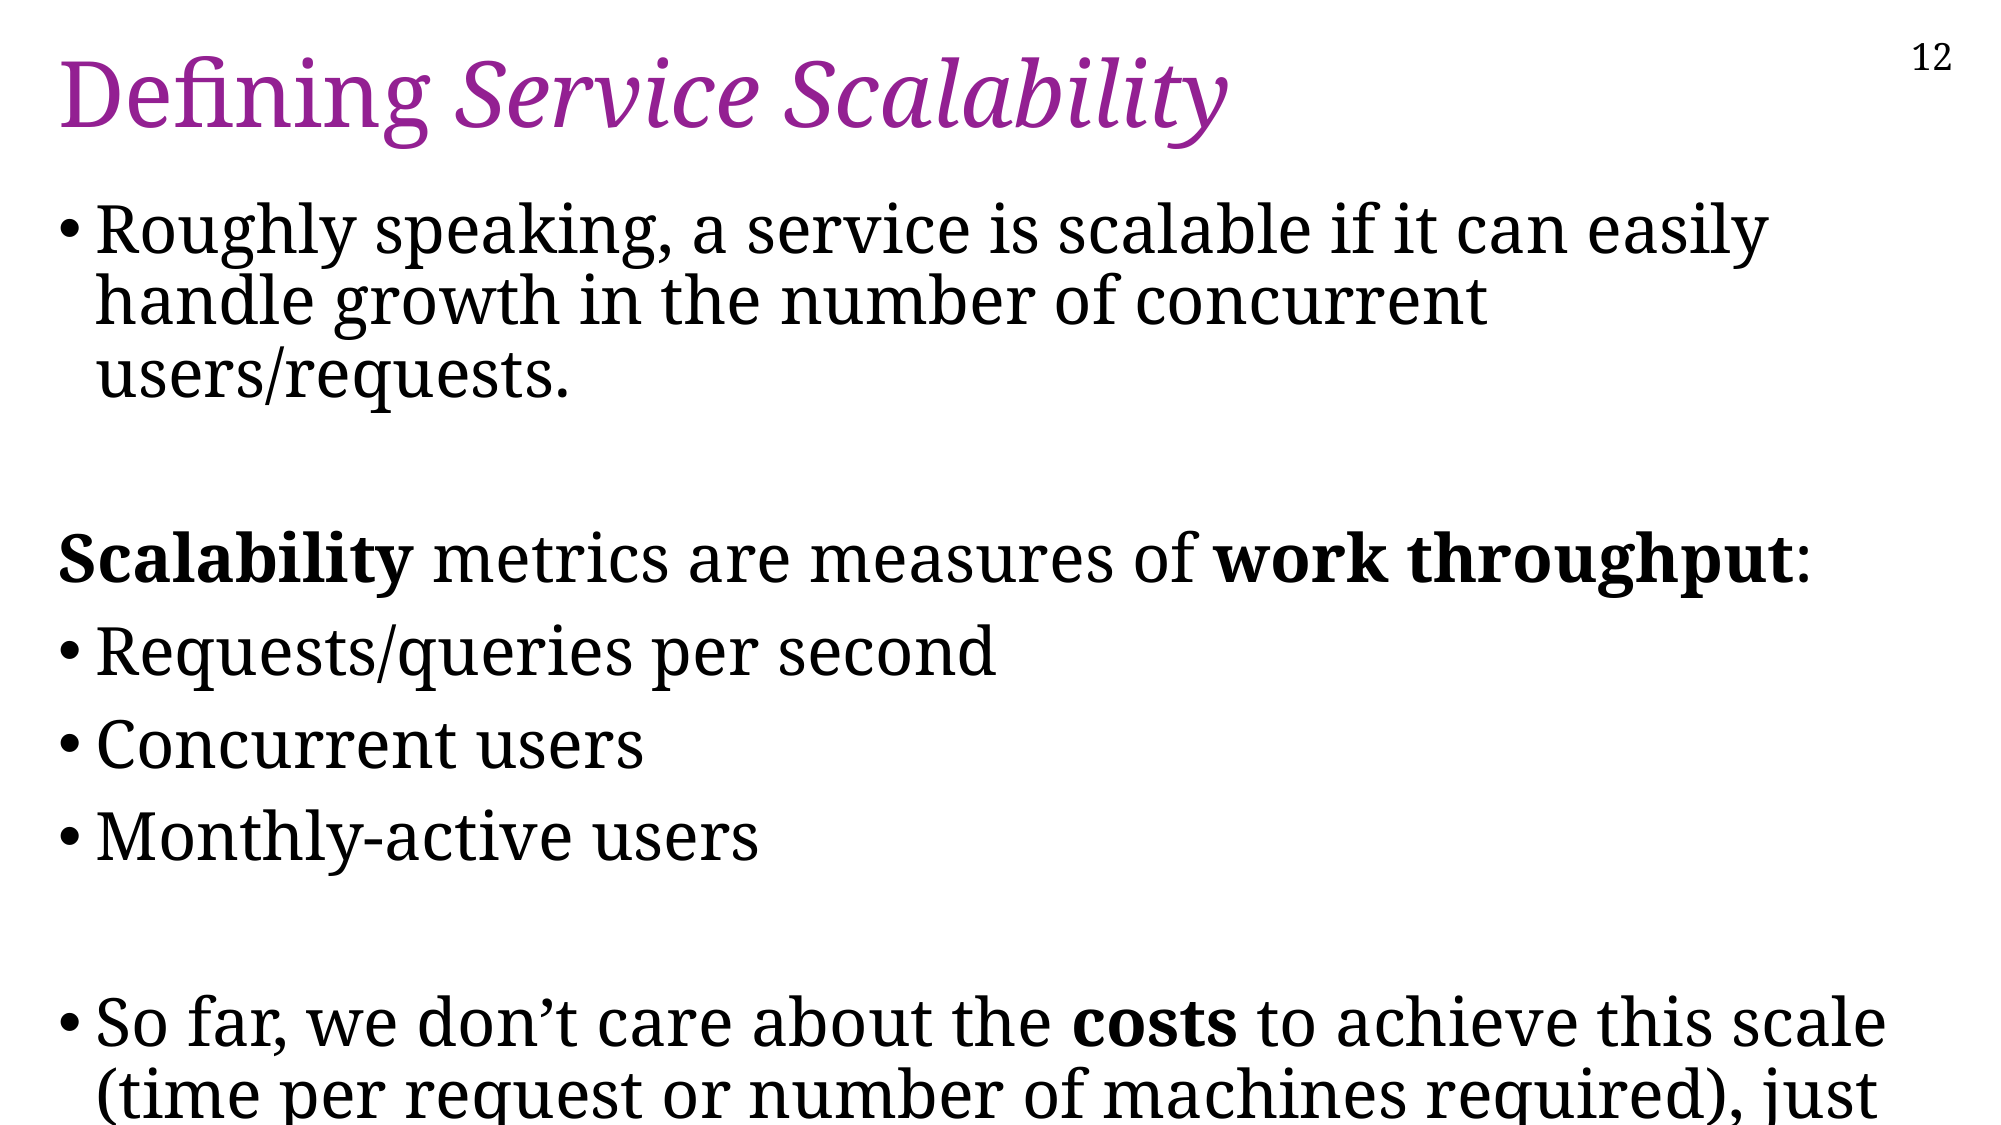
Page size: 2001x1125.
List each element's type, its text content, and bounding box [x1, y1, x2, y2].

title Defining Service Scalability [43, 25, 1953, 171]
list Roughly speaking, a service is scalable if it can easily handle growth in the number of concurrent users/requests. Scalability metrics are measures of work throughput: Requests/queries per second Concurrent users Monthly-active users So far, we don’t care about the costs to achieve this scale (time per request or number of machines required), just the scale achieved. [43, 188, 1953, 1106]
